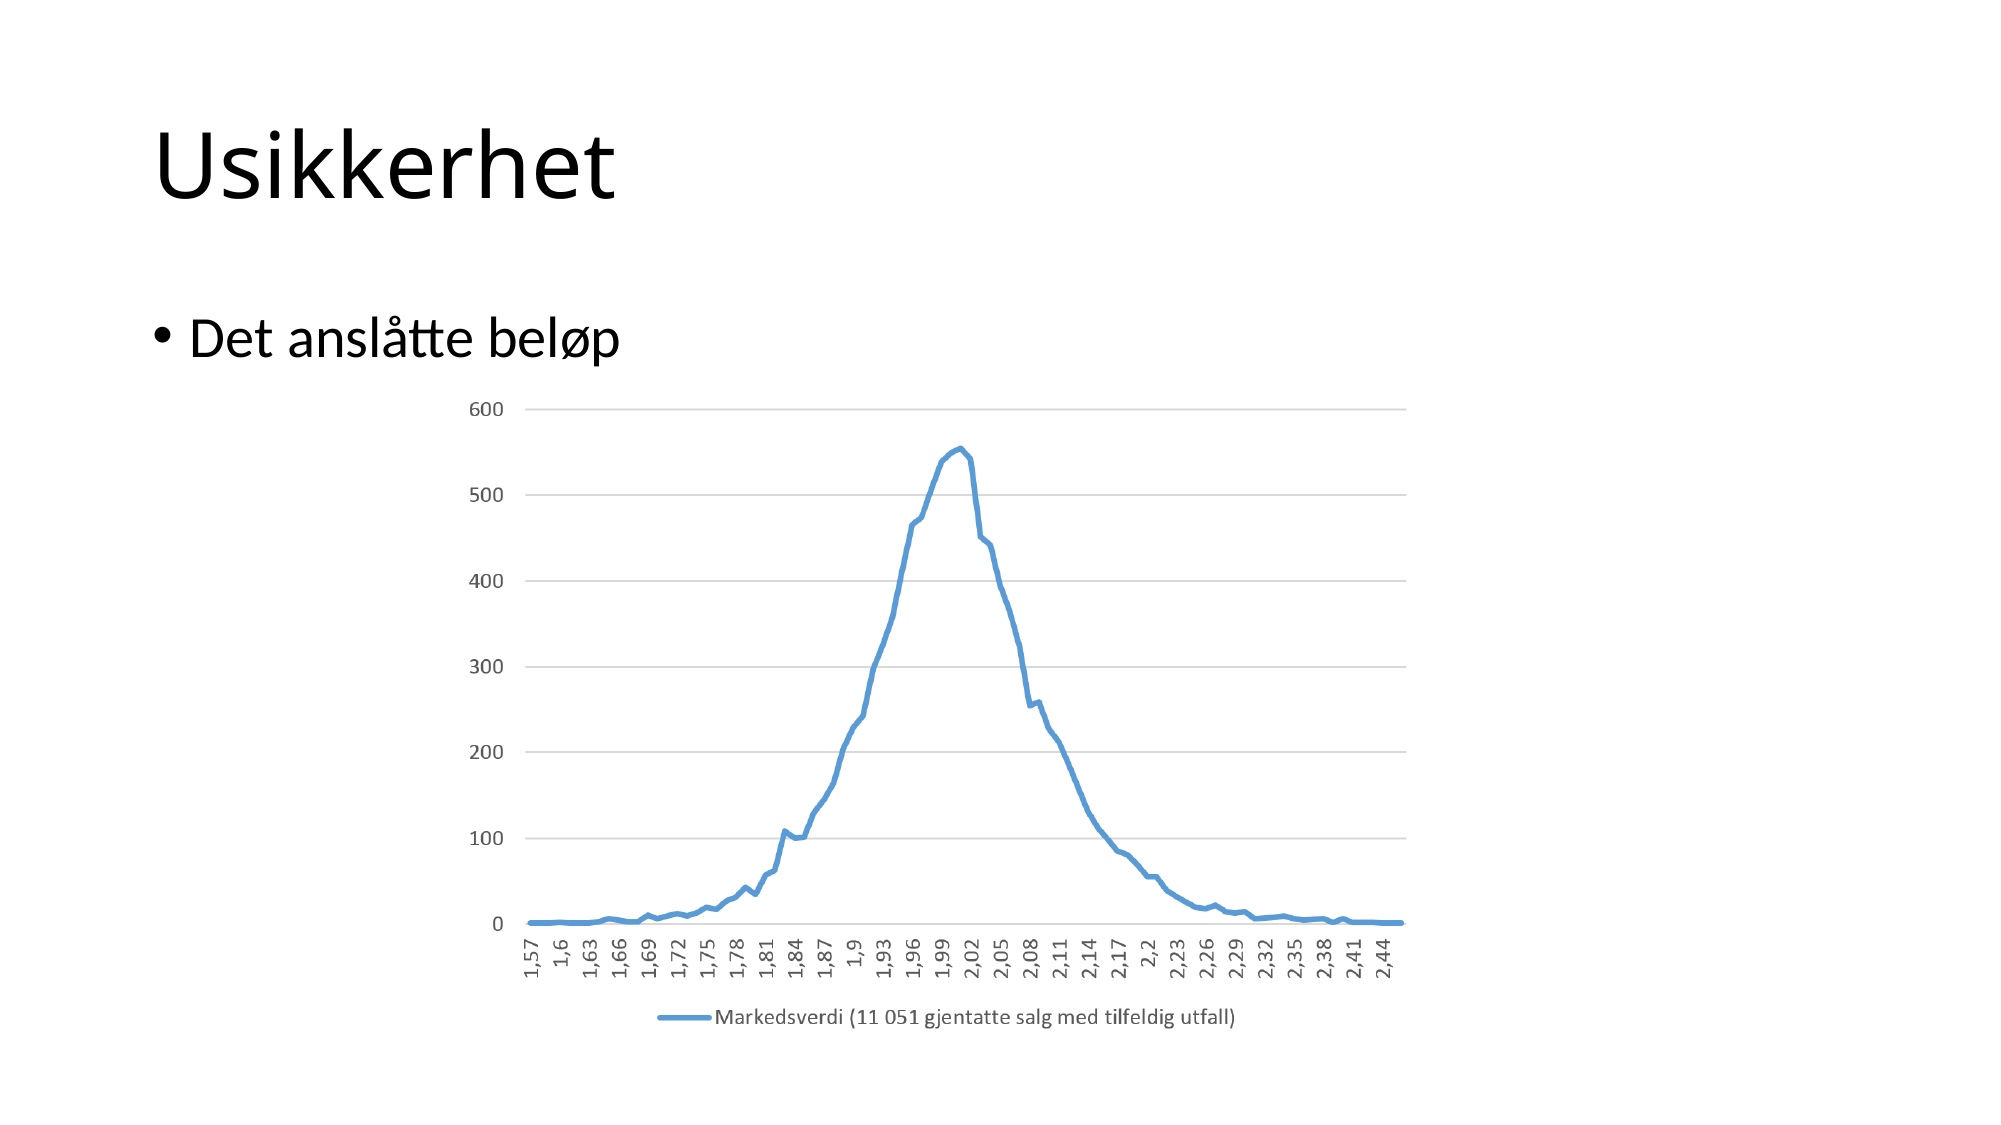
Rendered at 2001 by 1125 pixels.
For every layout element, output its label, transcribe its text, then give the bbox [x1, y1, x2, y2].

title Usikkerhet [137, 59, 1863, 278]
list Det anslåtte beløp [137, 299, 1863, 1014]
picture [456, 386, 1433, 1053]
